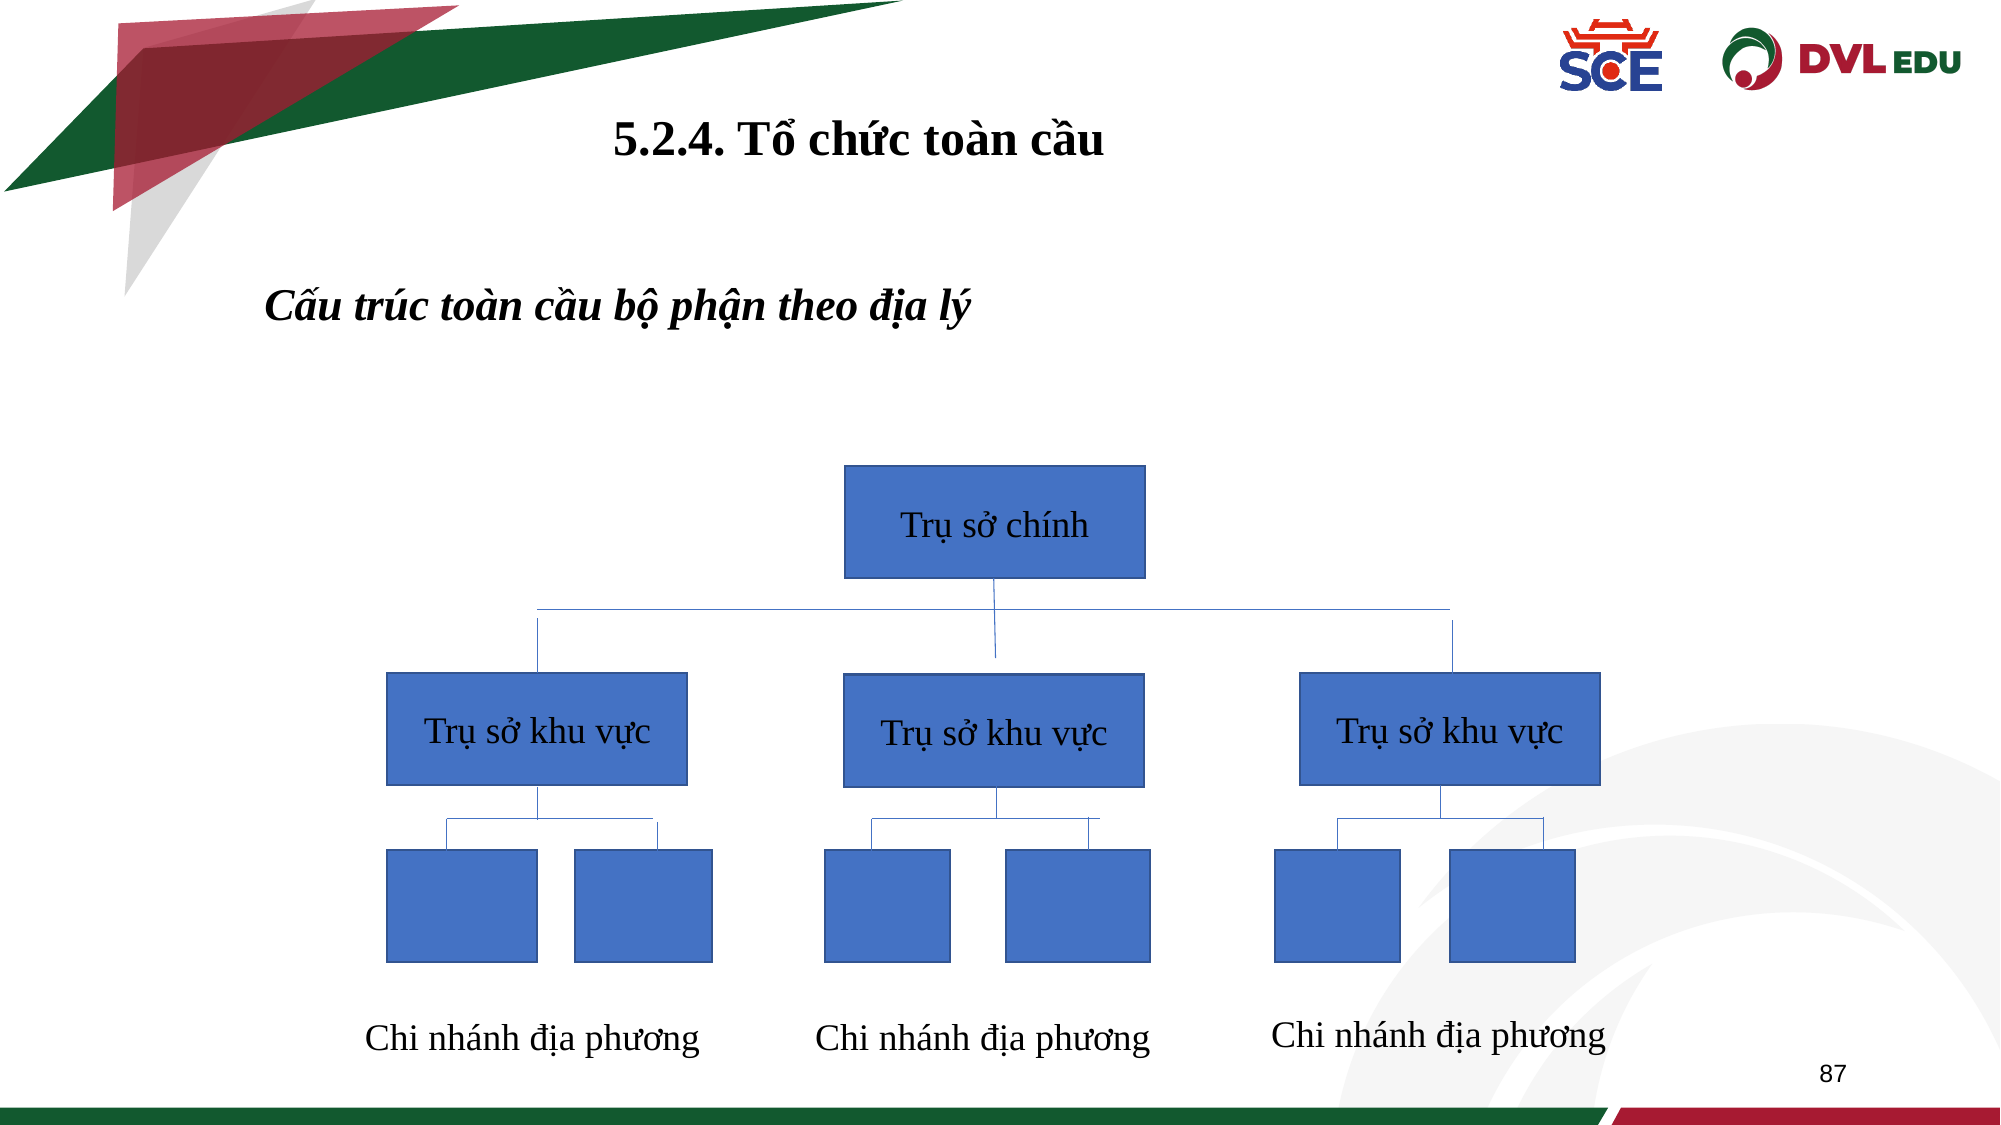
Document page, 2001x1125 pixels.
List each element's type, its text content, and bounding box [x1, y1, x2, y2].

list Cấu trúc toàn cầu bộ phận theo địa lý [249, 240, 1057, 338]
picture [1722, 27, 1961, 91]
text_box 87 [1412, 1042, 1863, 1103]
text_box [537, 465, 1450, 659]
text_box [1005, 849, 1151, 963]
text_box Trụ sở khu vực [386, 672, 688, 786]
text_box Trụ sở khu vực [1299, 672, 1601, 786]
text_box [1449, 849, 1576, 963]
text_box [386, 849, 538, 963]
text_box Chi nhánh địa phương [800, 1005, 1188, 1066]
text_box [574, 849, 713, 963]
text_box [824, 849, 951, 963]
text_box [324, 530, 1675, 1044]
text_box Chi nhánh địa phương [1256, 1002, 1644, 1063]
text_box 5.2.4. Tổ chức toàn cầu [599, 98, 1698, 173]
text_box [1274, 849, 1401, 963]
text_box Chi nhánh địa phương [349, 1005, 738, 1066]
picture [1559, 19, 1667, 91]
text_box Trụ sở khu vực [843, 673, 1145, 788]
